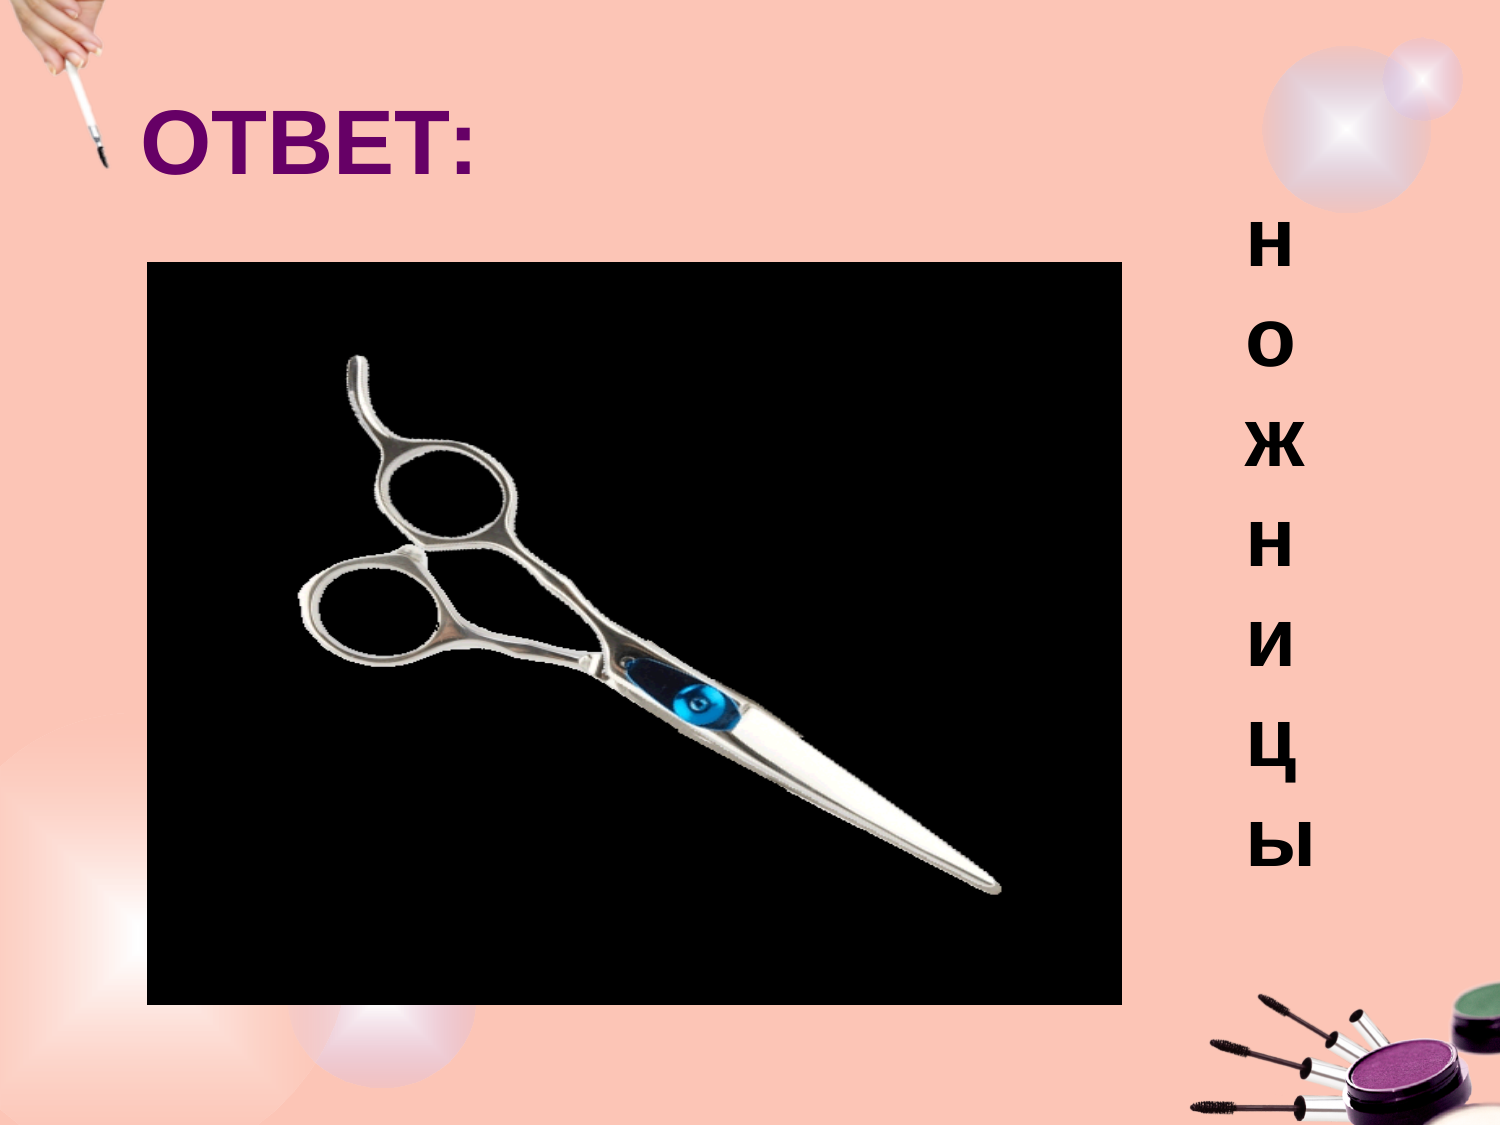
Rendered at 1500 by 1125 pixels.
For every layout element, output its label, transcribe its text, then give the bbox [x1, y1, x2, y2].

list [147, 262, 1122, 1006]
picture [0, 0, 150, 175]
text_box ножницы [1230, 175, 1289, 891]
title ОТВЕТ: [125, 75, 1425, 188]
picture [1187, 974, 1500, 1125]
